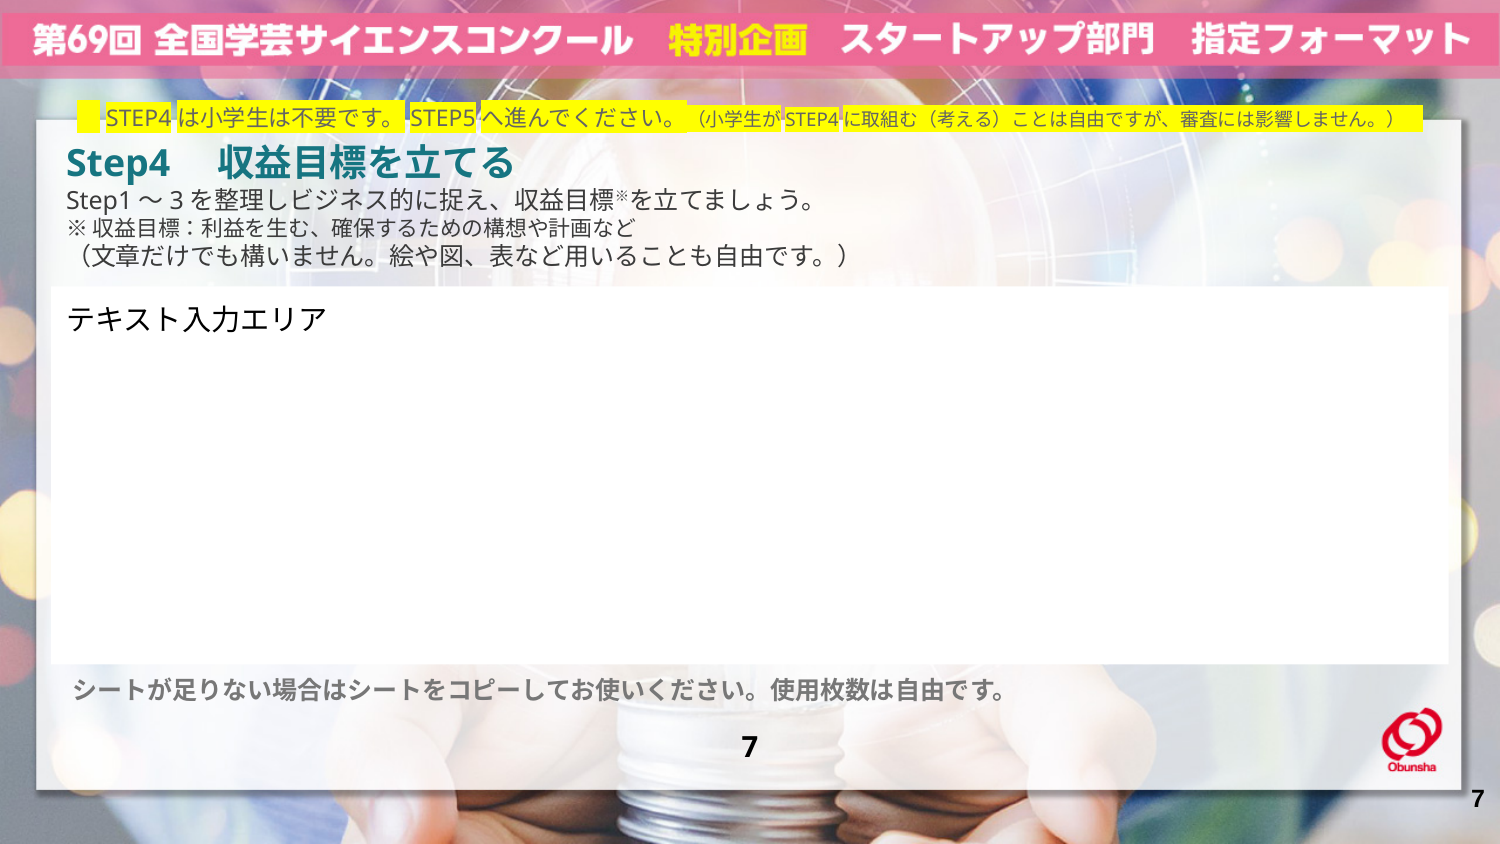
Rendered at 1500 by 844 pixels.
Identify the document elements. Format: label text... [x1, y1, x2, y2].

slide_number 7 [1409, 764, 1500, 830]
text_box STEP4は小学生は不要です。STEP5へ進んでください。（小学生がSTEP4に取組む（考える）ことは自由ですが、審査には影響しません。） [25, 88, 1476, 130]
picture [0, 0, 1500, 844]
text_box シートが足りない場合はシートをコピーしてお使いください。使用枚数は自由です。 [57, 659, 1158, 697]
text_box Step4 収益目標を立てる Step1～3を整理しビジネス的に捉え、収益目標※を立てましょう。 ※収益目標：利益を生む、確保するための構想や計画など （文章だけでも構いません。絵や図、表など用いることも自由です。） [51, 124, 1437, 287]
text_box テキスト入力エリア [51, 286, 1449, 665]
